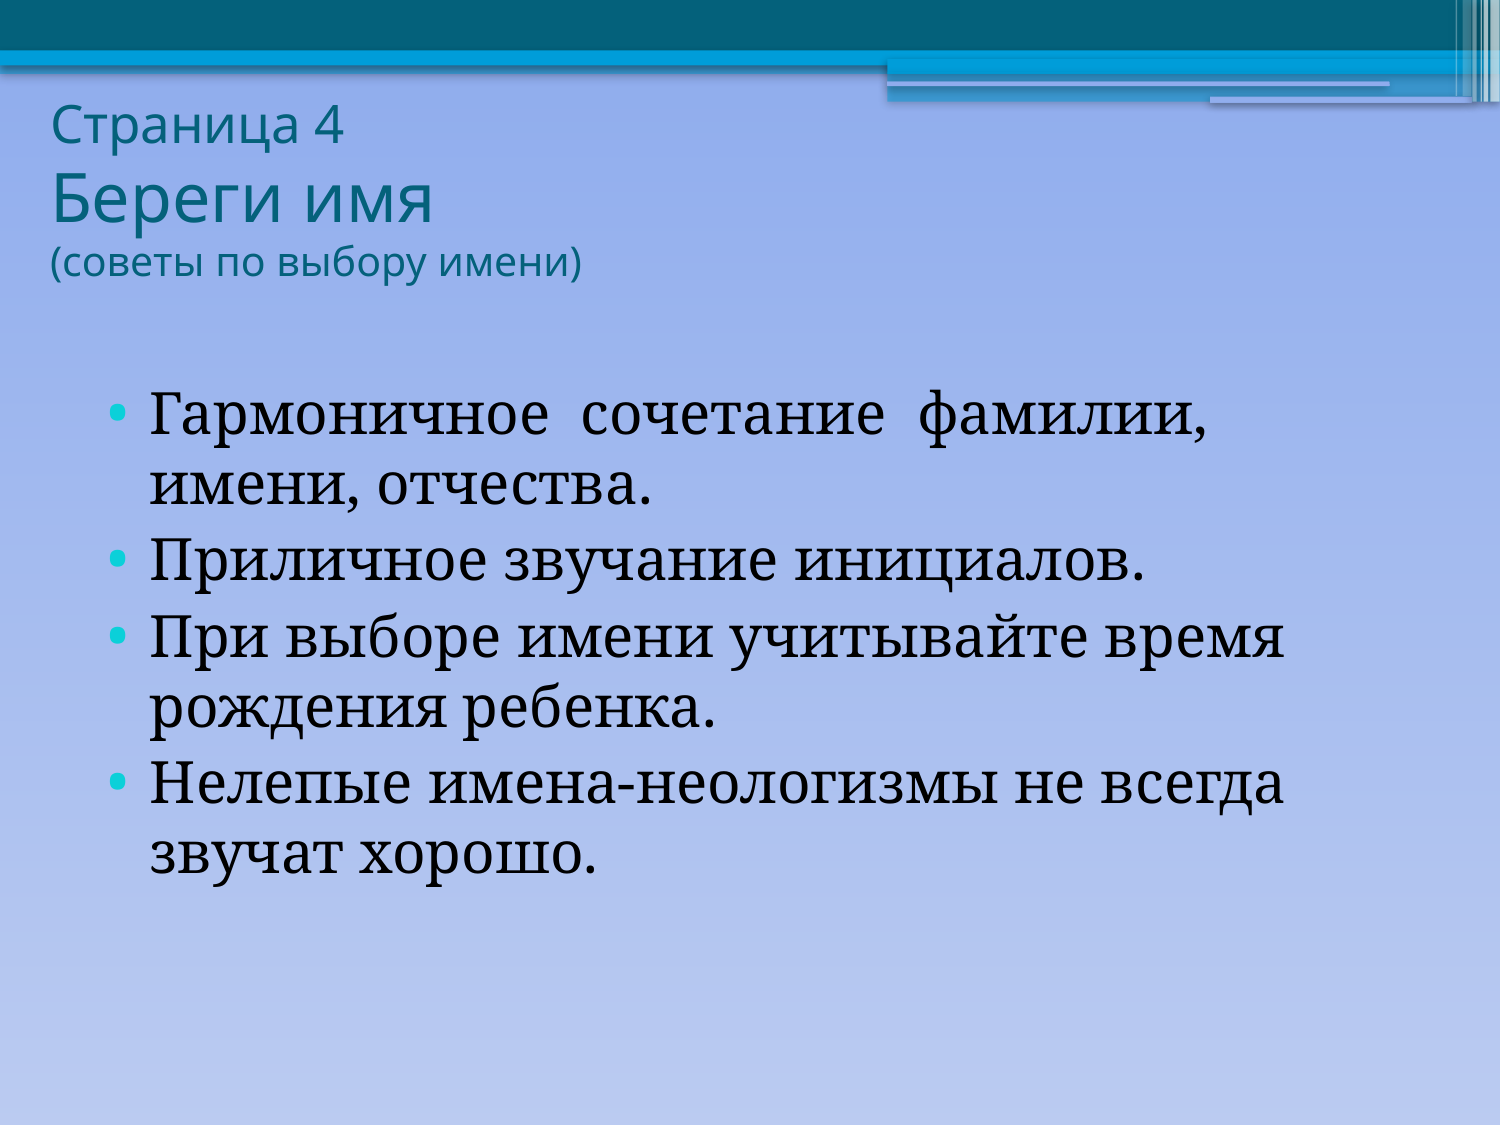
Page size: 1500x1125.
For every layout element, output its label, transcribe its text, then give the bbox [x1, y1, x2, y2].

title Страница 4 Береги имя (советы по выбору имени) [35, 82, 1386, 375]
list Гармоничное сочетание фамилии, имени, отчества. Приличное звучание инициалов. При выборе имени учитывайте время рождения ребенка. Нелепые имена-неологизмы не всегда звучат хорошо. [75, 368, 1425, 1079]
